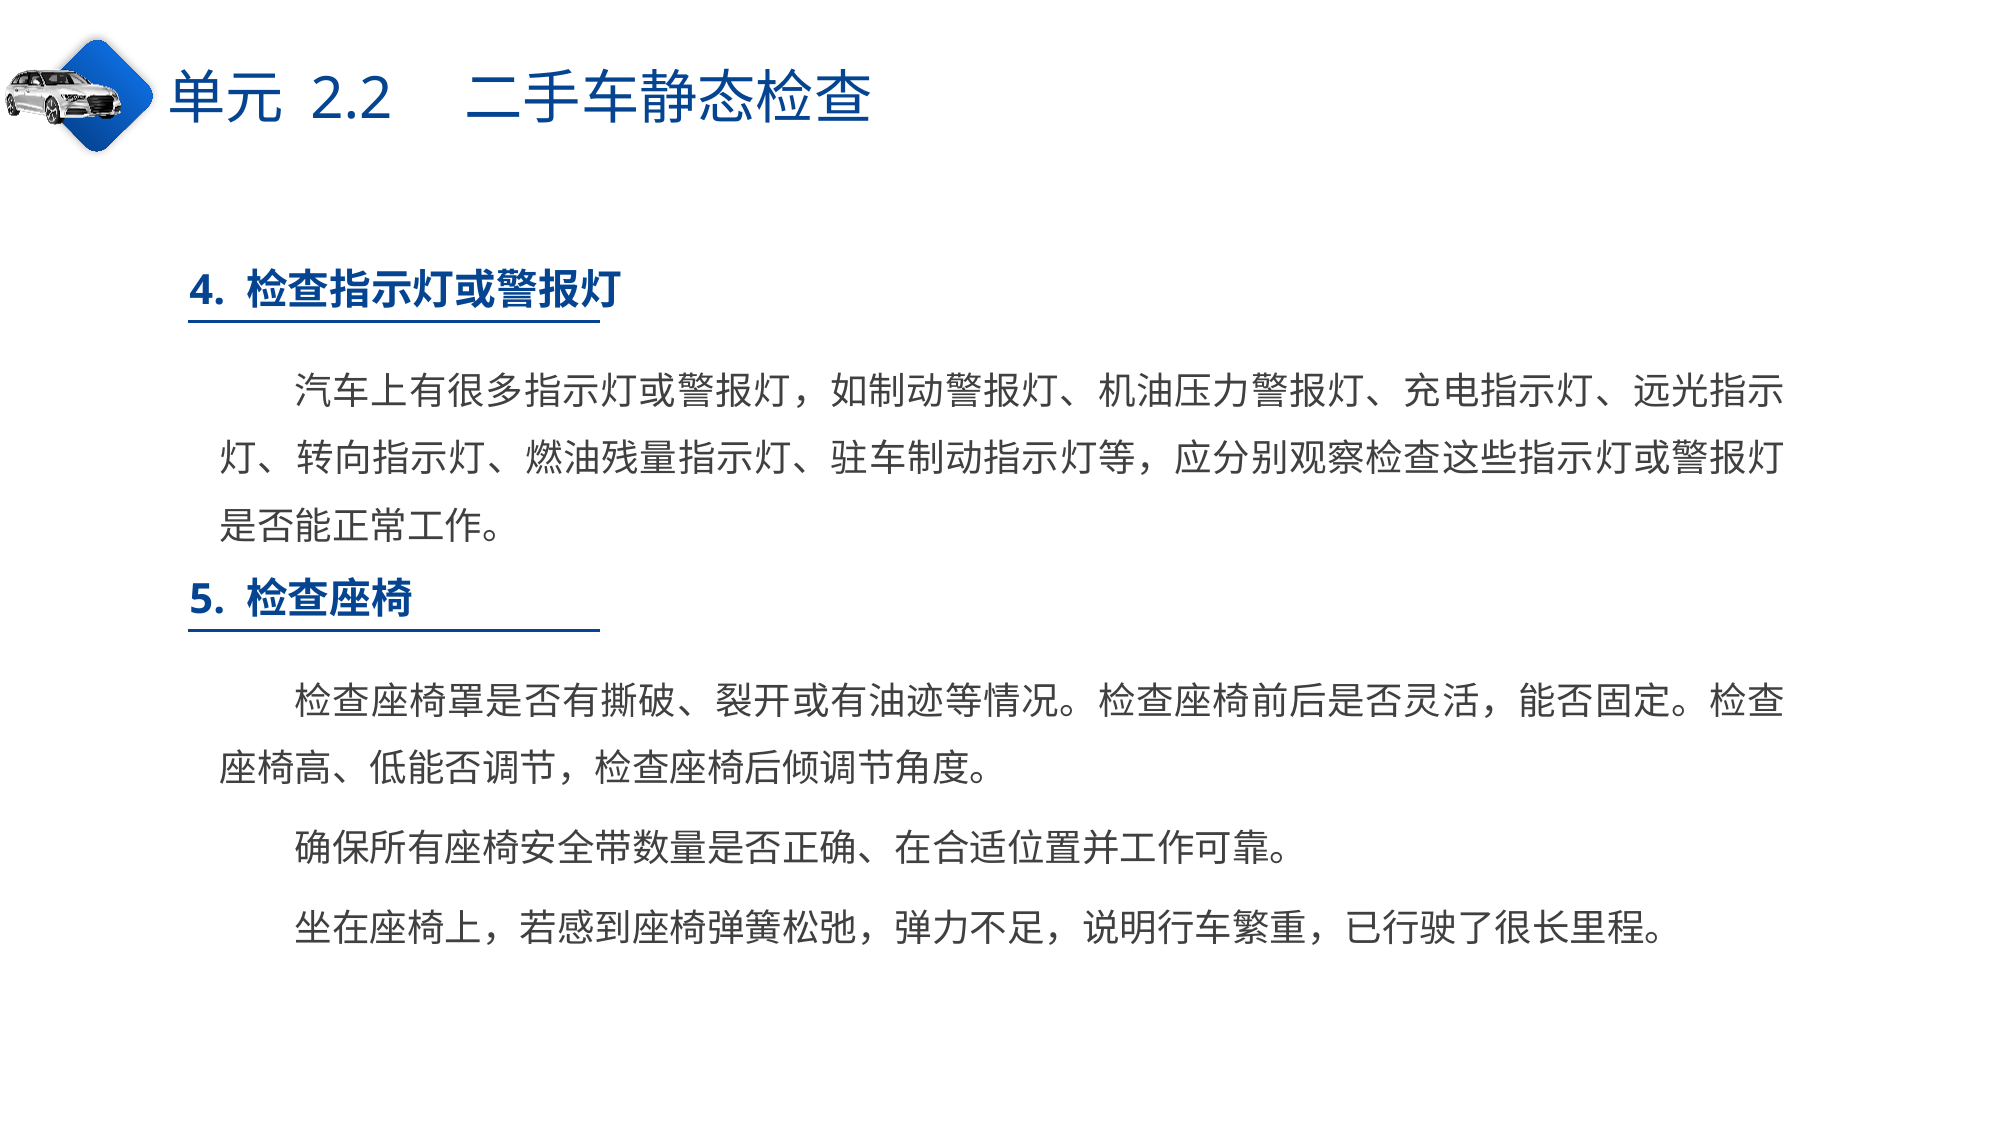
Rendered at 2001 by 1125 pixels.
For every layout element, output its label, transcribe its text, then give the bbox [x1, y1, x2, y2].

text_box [174, 564, 1330, 631]
text_box 检查座椅罩是否有撕破、裂开或有油迹等情况。检查座椅前后是否灵活，能否固定。检查座椅高、低能否调节，检查座椅后倾调节角度。 确保所有座椅安全带数量是否正确、在合适位置并工作可靠。 坐在座椅上，若感到座椅弹簧松弛，弹力不足，说明行车繁重，已行驶了很长里程。 [204, 646, 1800, 957]
text_box 单元 2.2 二手车静态检查 [152, 52, 888, 138]
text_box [174, 255, 1330, 322]
text_box 汽车上有很多指示灯或警报灯，如制动警报灯、机油压力警报灯、充电指示灯、远光指示灯、转向指示灯、燃油残量指示灯、驻车制动指示灯等，应分别观察检查这些指示灯或警报灯是否能正常工作。 [204, 336, 1800, 555]
picture [0, 31, 125, 157]
